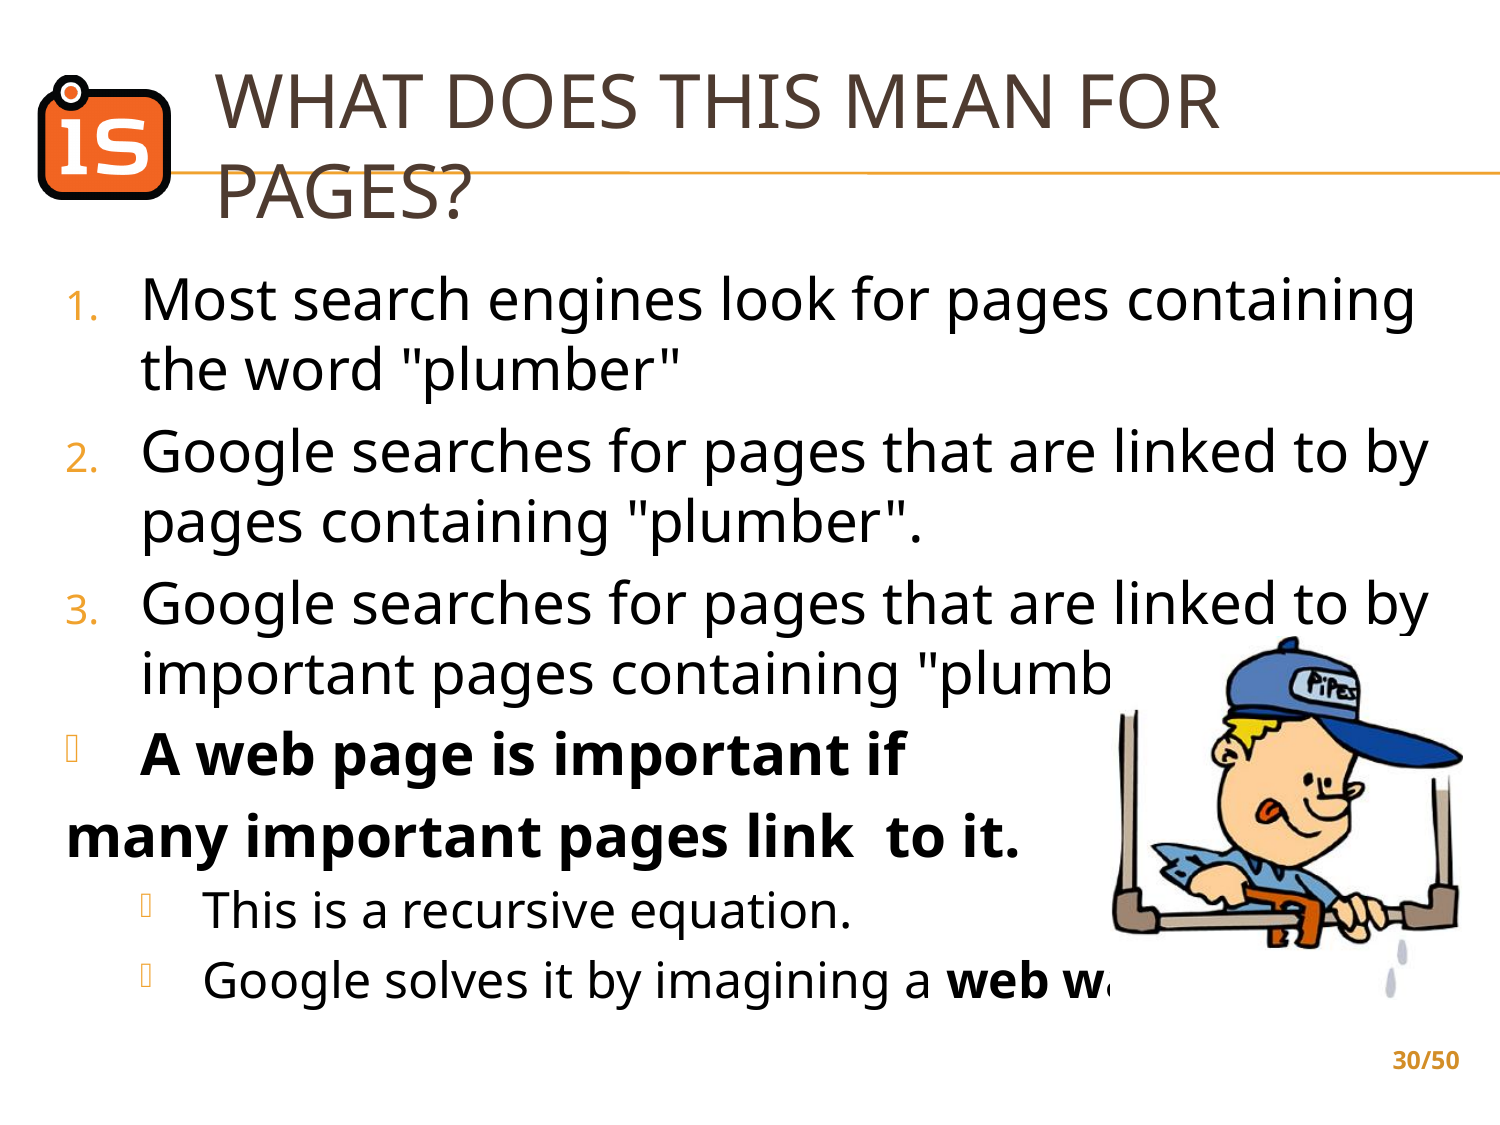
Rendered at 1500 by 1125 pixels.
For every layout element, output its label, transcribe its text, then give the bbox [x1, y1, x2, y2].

slide_number 30/50 [1350, 1037, 1475, 1079]
picture [1110, 636, 1463, 1001]
picture [37, 75, 171, 200]
list Most search engines look for pages containing the word "plumber" Google searches for pages that are linked to by pages containing "plumber". Google searches for pages that are linked to by important pages containing "plumber". A web page is important if many important pages link to it. This is a recursive equation. Google solves it by imagining a web walker. [49, 254, 1463, 998]
title What does this mean for pages? [200, 75, 1475, 213]
